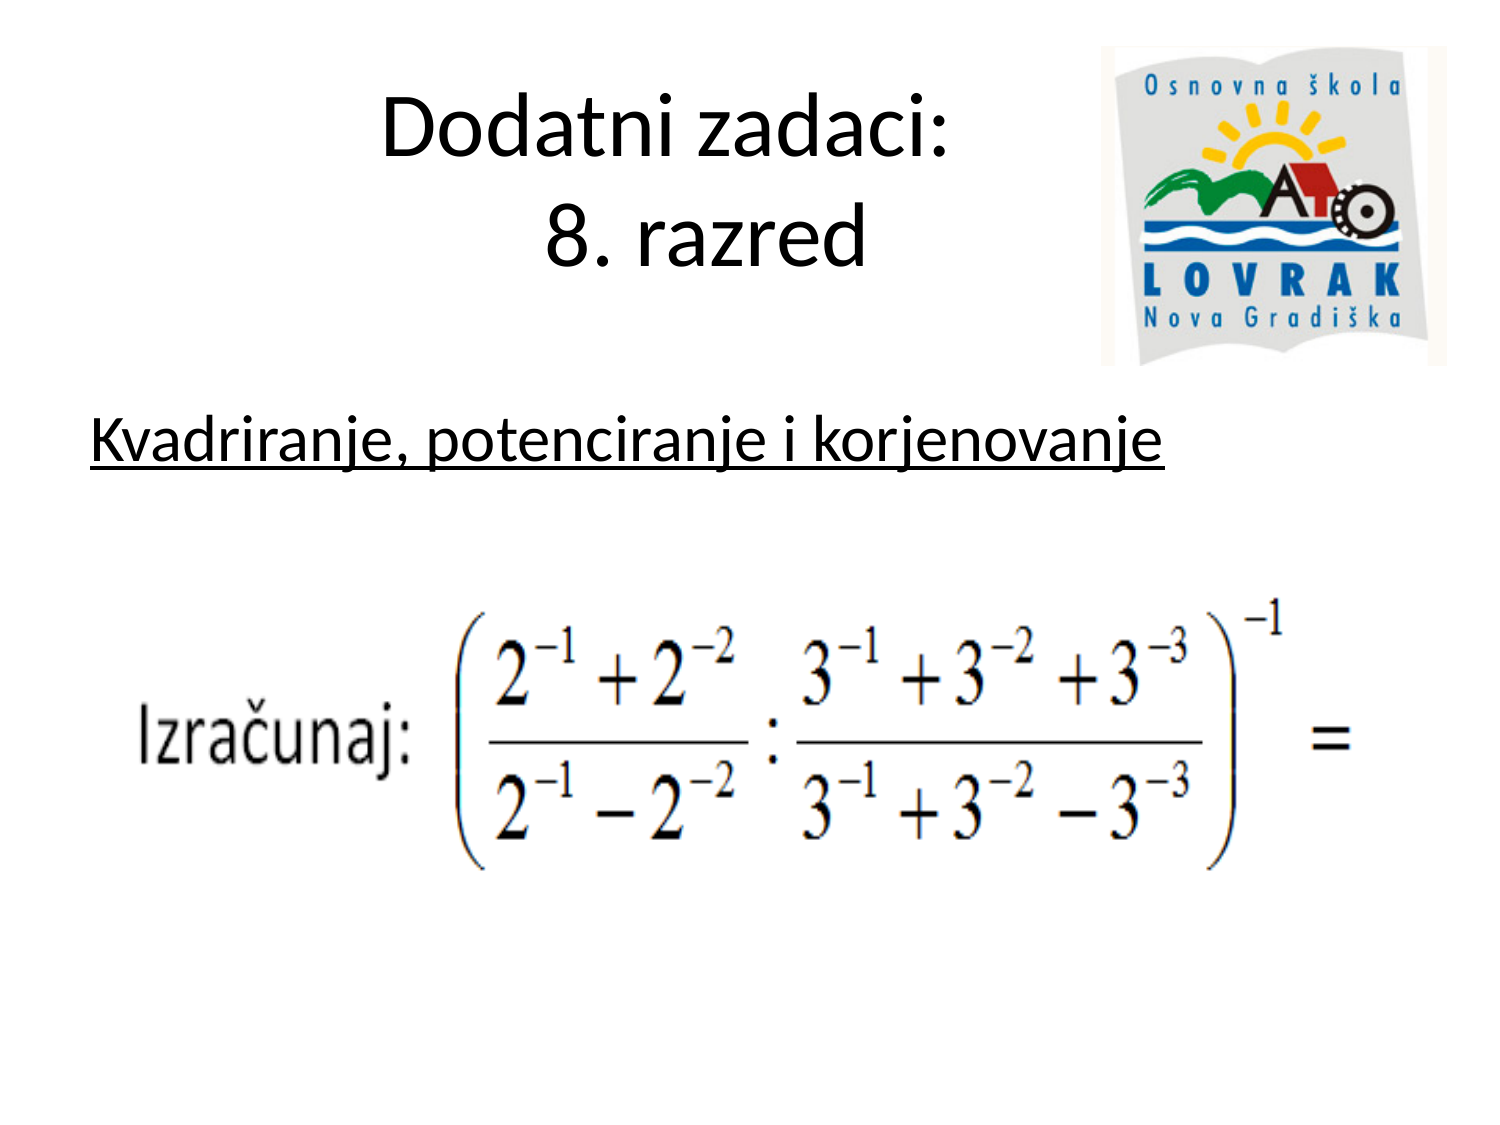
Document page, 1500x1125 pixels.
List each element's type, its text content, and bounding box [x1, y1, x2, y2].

picture [1101, 46, 1448, 366]
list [116, 573, 1383, 938]
title Dodatni zadaci: 8. razred Kvadriranje, potenciranje i korjenovanje [75, 35, 1425, 504]
